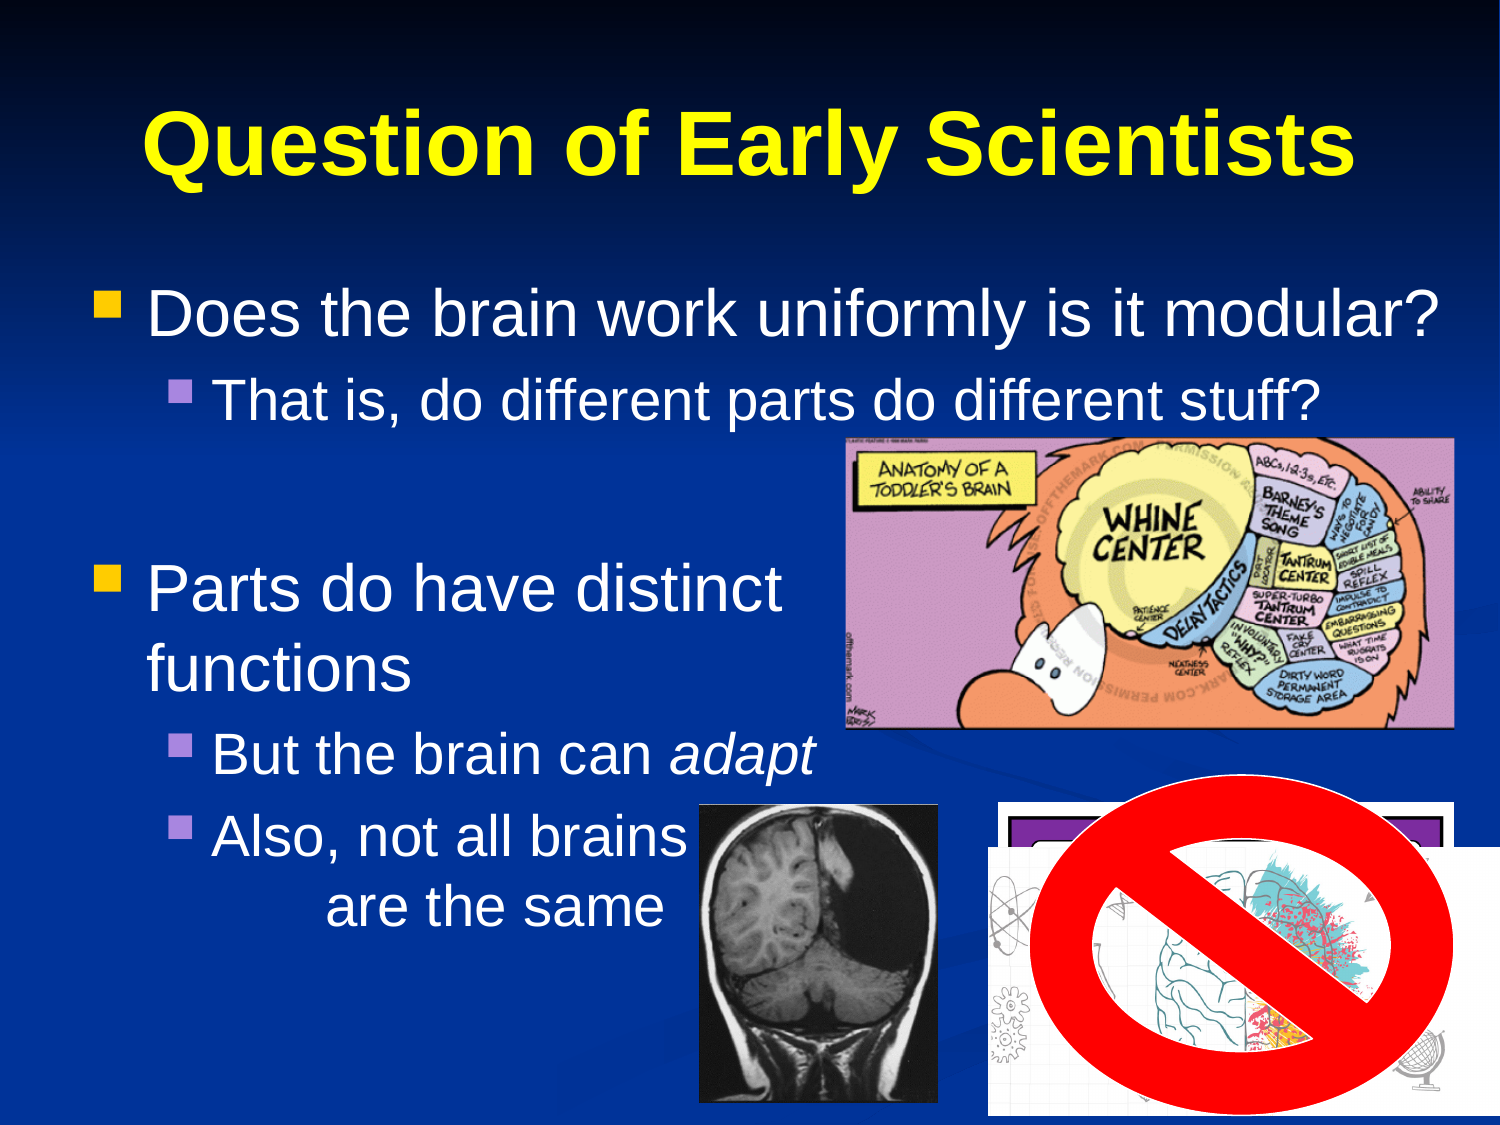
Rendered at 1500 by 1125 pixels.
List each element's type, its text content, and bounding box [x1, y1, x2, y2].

picture [699, 804, 938, 1104]
picture [988, 802, 1500, 1116]
list Does the brain work uniformly is it modular? That is, do different parts do different stuff? Parts do have distinct functions But the brain can adapt Also, not all brains are the same [75, 262, 1488, 1005]
title Question of Early Scientists [75, 45, 1425, 233]
picture [845, 437, 1455, 730]
text_box [1128, 774, 1355, 801]
